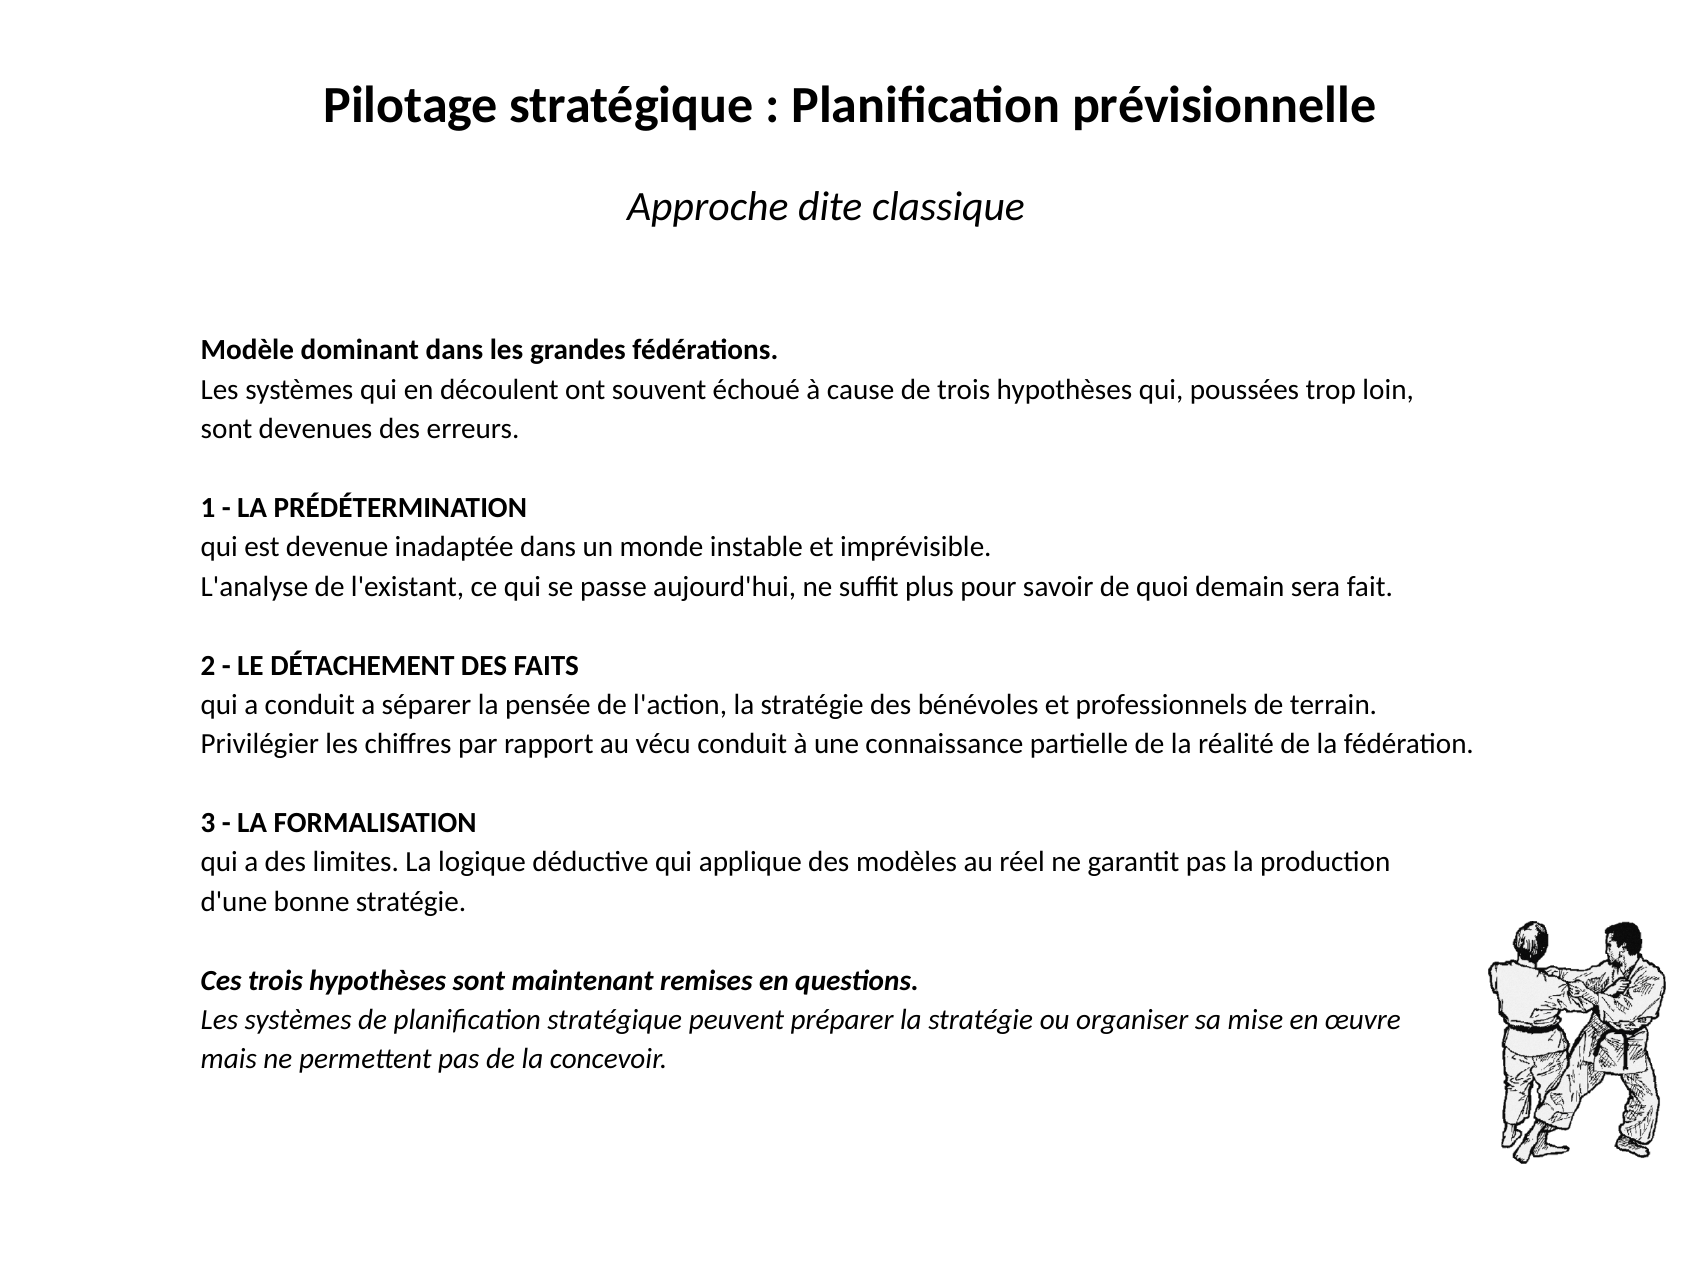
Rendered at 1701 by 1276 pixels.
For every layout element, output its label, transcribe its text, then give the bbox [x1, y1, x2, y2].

text_box Modèle dominant dans les grandes fédérations. Les systèmes qui en découlent ont souvent échoué à cause de trois hypothèses qui, poussées trop loin, sont devenues des erreurs. 1 - LA PRÉDÉTERMINATION qui est devenue inadaptée dans un monde instable et imprévisible. L'analyse de l'existant, ce qui se passe aujourd'hui, ne suffit plus pour savoir de quoi demain sera fait. 2 - LE DÉTACHEMENT DES FAITS qui a conduit a séparer la pensée de l'action, la stratégie des bénévoles et professionnels de terrain. Privilégier les chiffres par rapport au vécu conduit à une connaissance partielle de la réalité de la fédération. 3 - LA FORMALISATION qui a des limites. La logique déductive qui applique des modèles au réel ne garantit pas la production d'une bonne stratégie. Ces trois hypothèses sont maintenant remises en questions. Les systèmes de planification stratégique peuvent préparer la stratégie ou organiser sa mise en œuvre mais ne permettent pas de la concevoir. [200, 330, 1564, 1087]
picture [1487, 920, 1666, 1165]
text_box Pilotage stratégique : Planification prévisionnelle [0, 70, 1701, 161]
text_box Approche dite classique [627, 179, 1081, 251]
